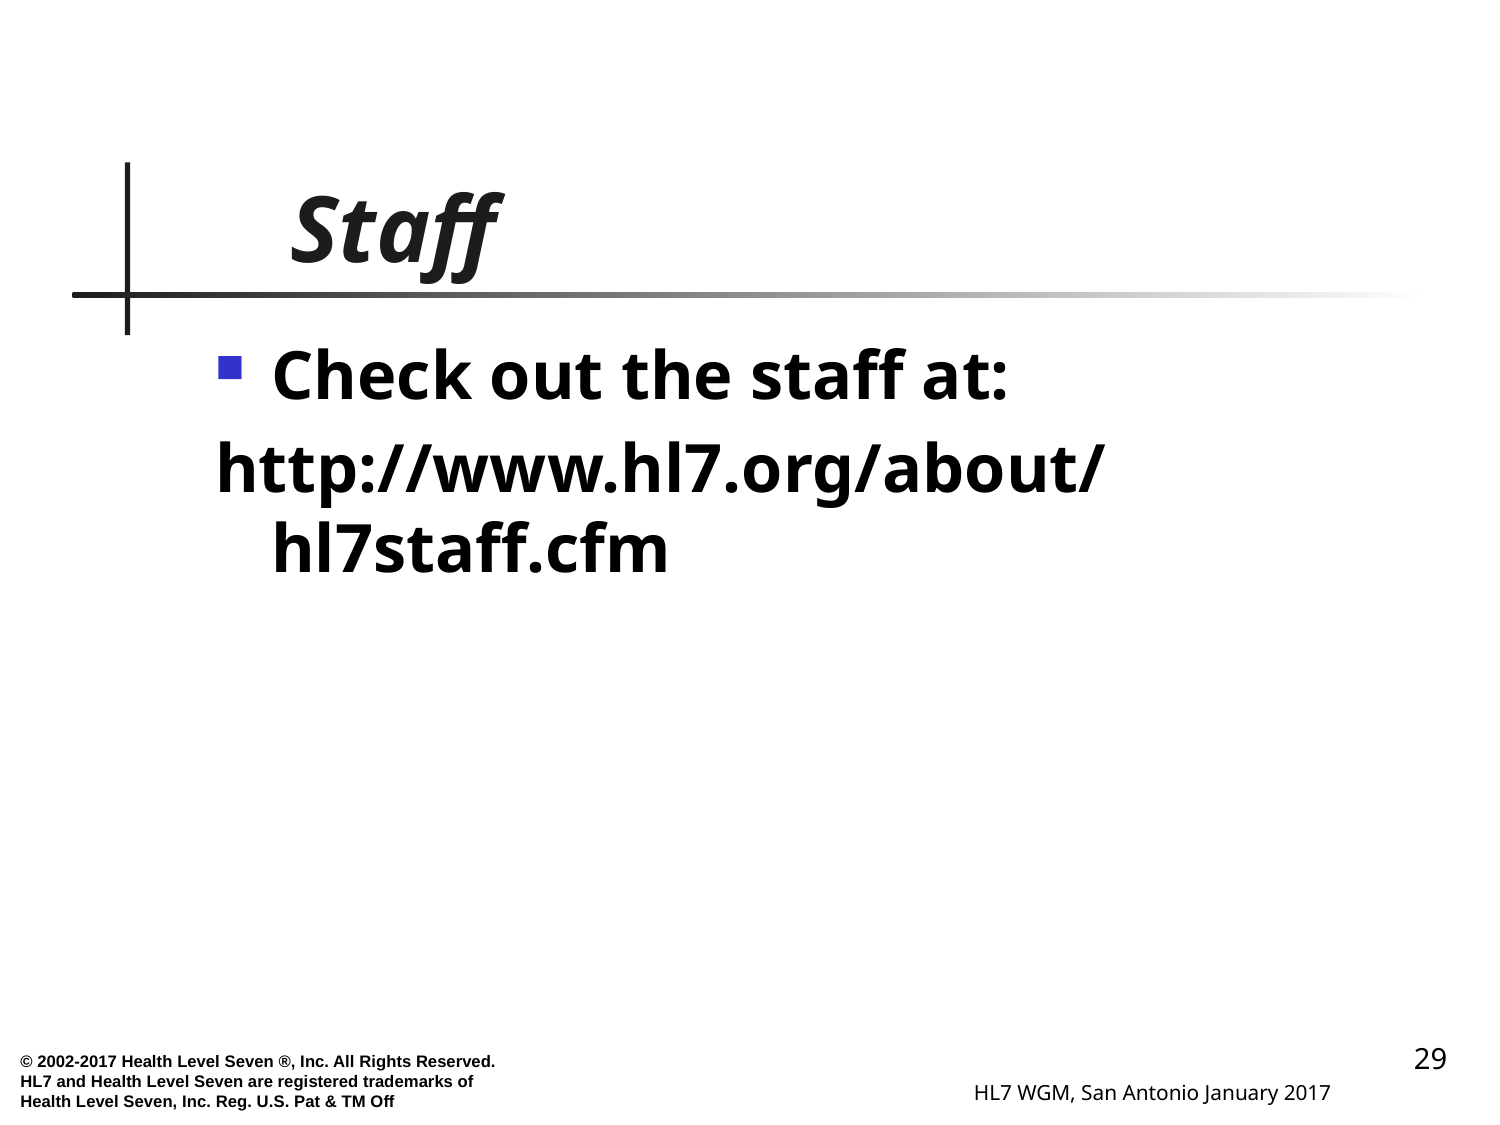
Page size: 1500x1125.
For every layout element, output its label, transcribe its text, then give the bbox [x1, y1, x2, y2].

title Staff [274, 101, 1468, 289]
list Check out the staff at: http://www.hl7.org/about/hl7staff.cfm [199, 324, 1476, 1001]
slide_number 29 [1149, 1012, 1463, 1088]
